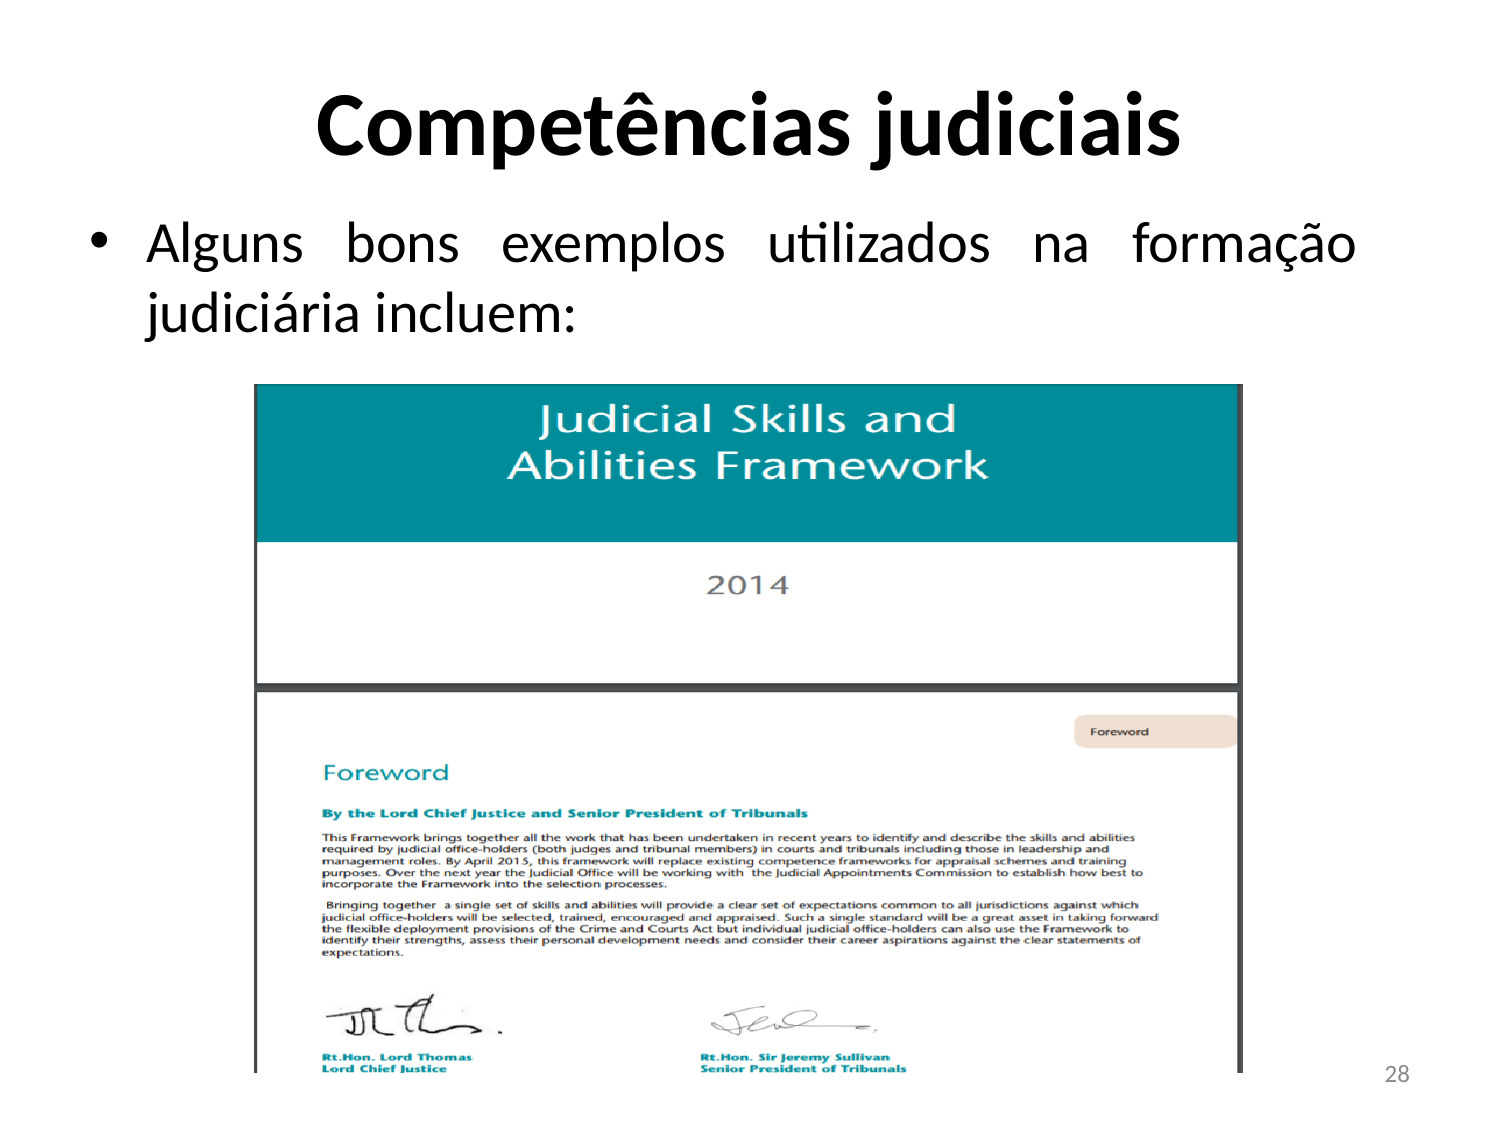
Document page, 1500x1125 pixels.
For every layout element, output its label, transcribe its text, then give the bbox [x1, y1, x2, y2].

slide_number 28 [1074, 1042, 1425, 1103]
title Competências judiciais [75, 24, 1425, 213]
text_box Alguns bons exemplos utilizados na formação judiciária incluem: [75, 213, 1373, 1073]
picture [254, 384, 1243, 1073]
